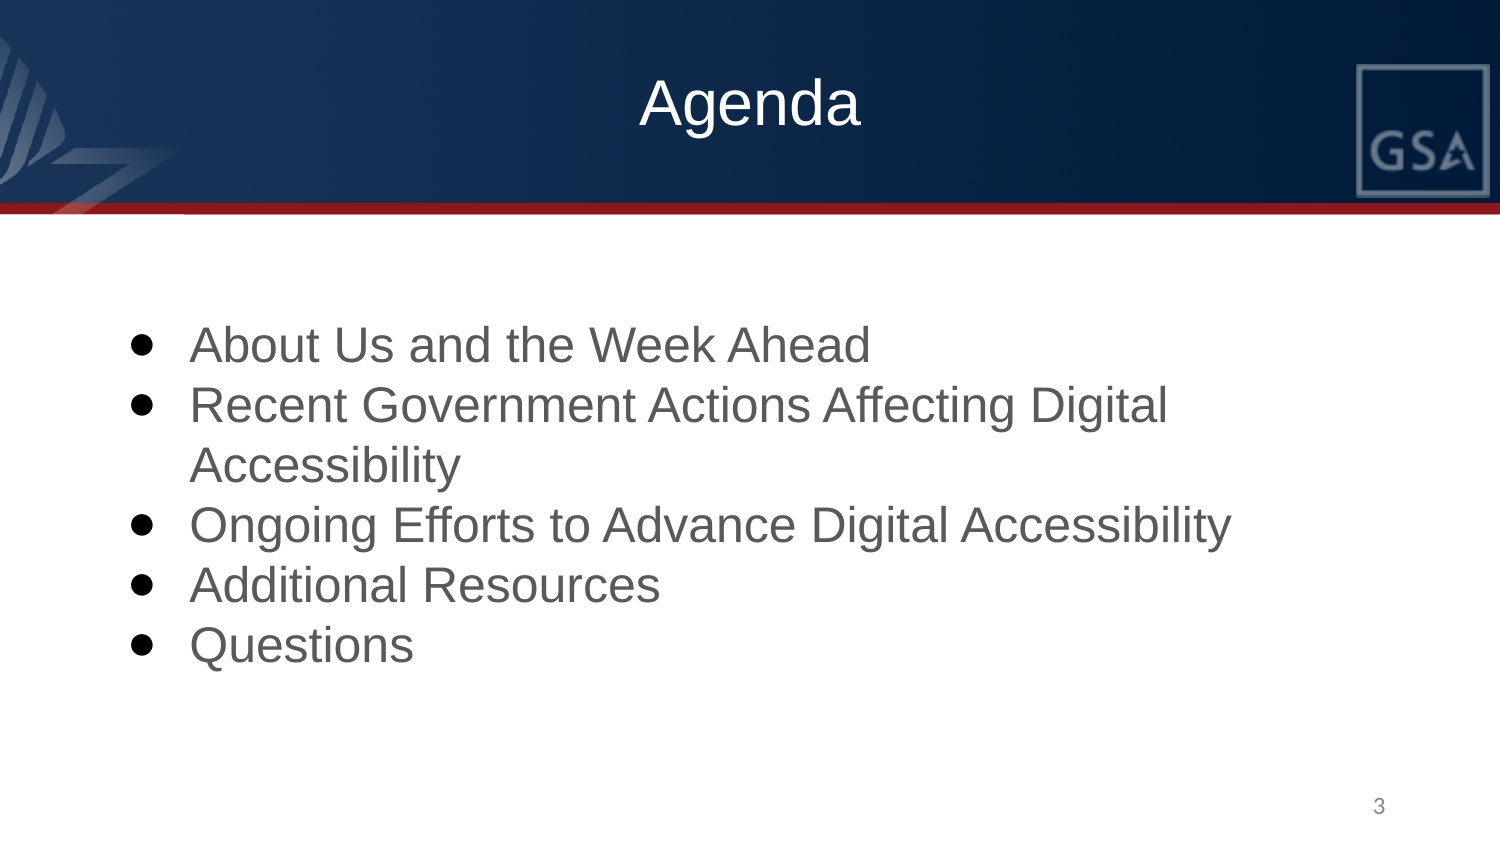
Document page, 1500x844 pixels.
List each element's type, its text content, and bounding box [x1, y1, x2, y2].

list About Us and the Week Ahead Recent Government Actions Affecting Digital Accessibility Ongoing Efforts to Advance Digital Accessibility Additional Resources Questions [103, 224, 1397, 760]
picture [0, 0, 1500, 844]
slide_number 3 [1059, 782, 1397, 827]
title Agenda [103, 23, 1397, 187]
